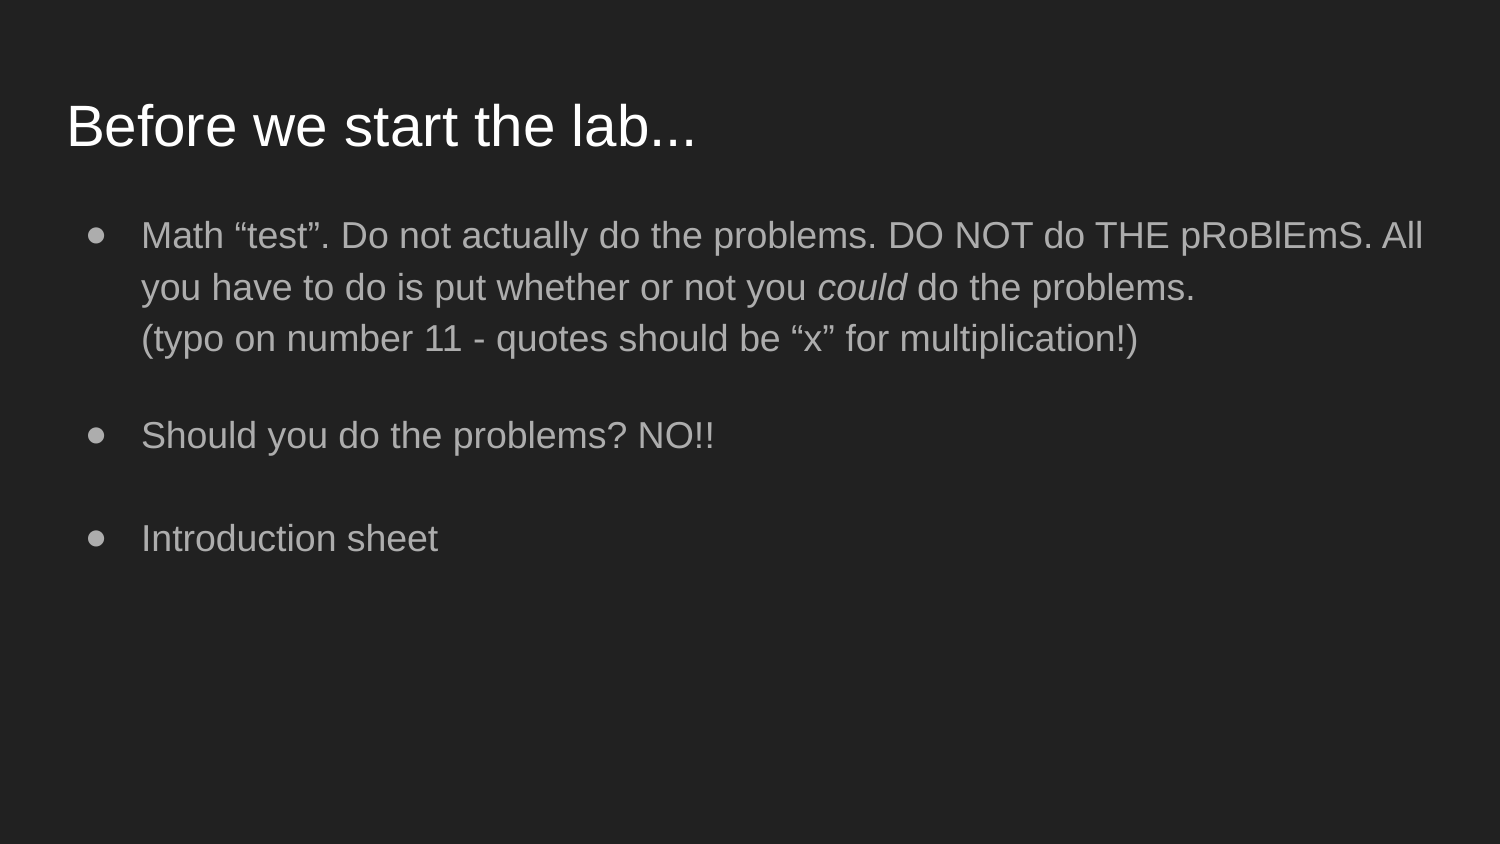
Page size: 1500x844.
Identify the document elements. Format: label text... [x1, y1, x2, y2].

title Before we start the lab... [51, 72, 1449, 167]
list Math “test”. Do not actually do the problems. DO NOT do THE pRoBlEmS. All you have to do is put whether or not you could do the problems. (typo on number 11 - quotes should be “x” for multiplication!) Should you do the problems? NO!! Introduction sheet [51, 189, 1449, 750]
